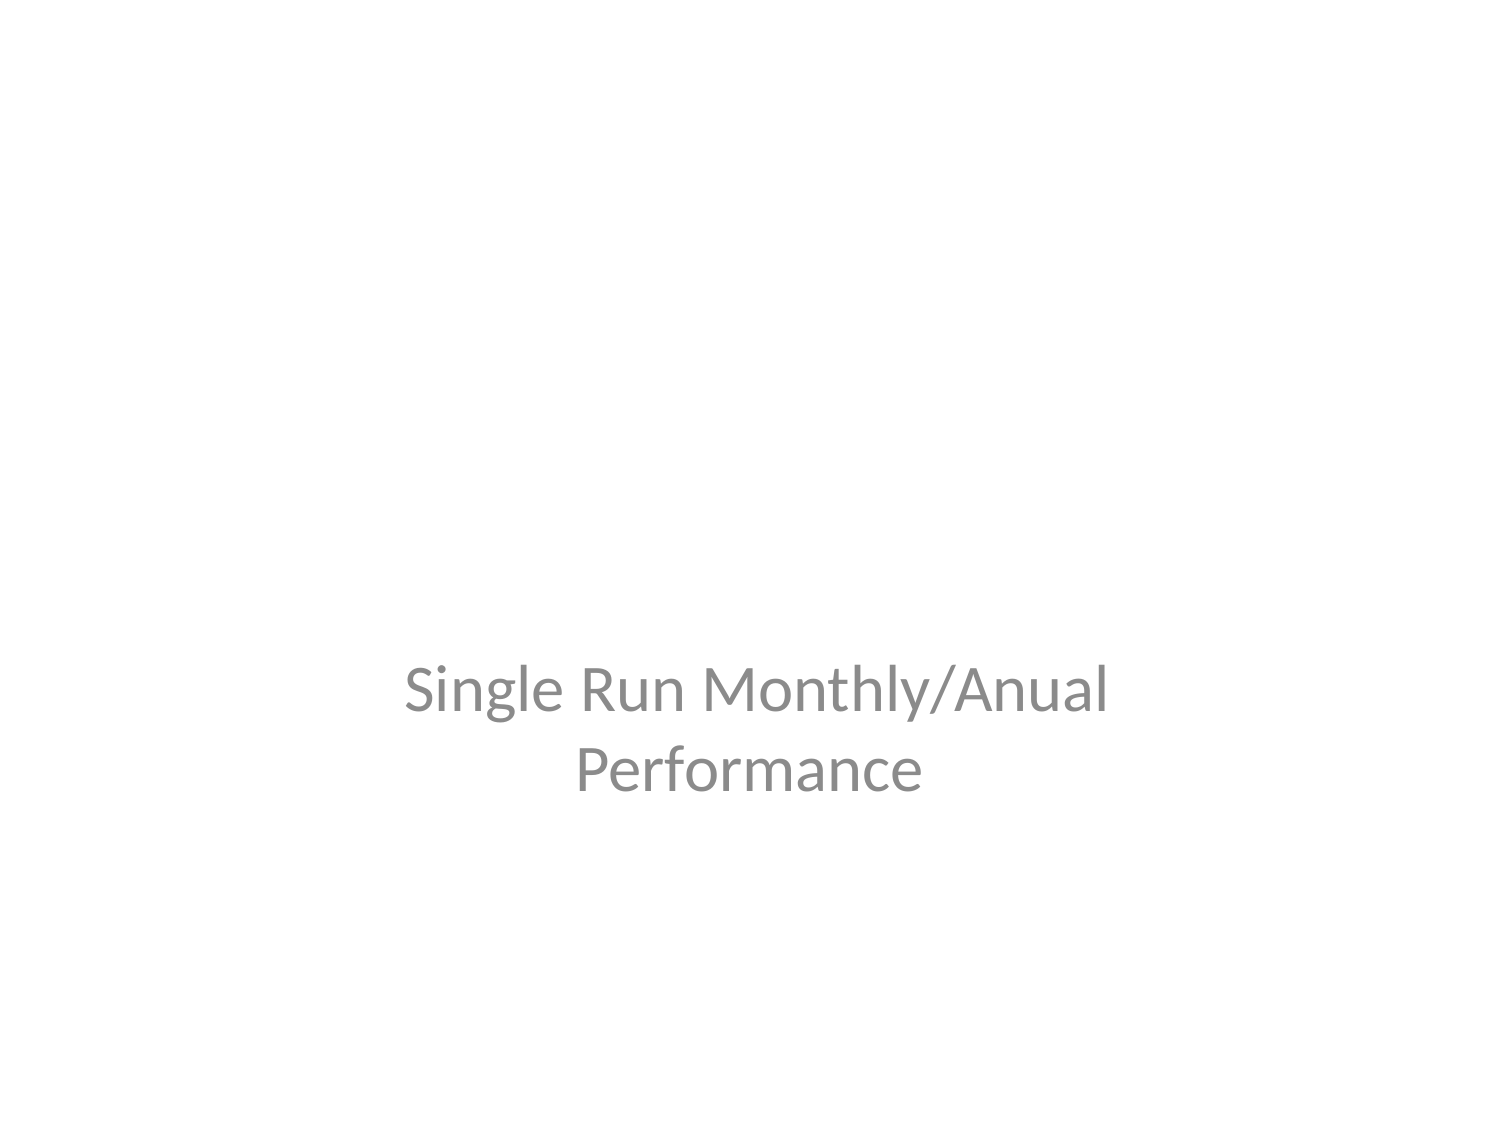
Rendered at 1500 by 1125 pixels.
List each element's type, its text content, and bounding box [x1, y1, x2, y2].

subtitle Single Run Monthly/Anual Performance [225, 637, 1275, 925]
